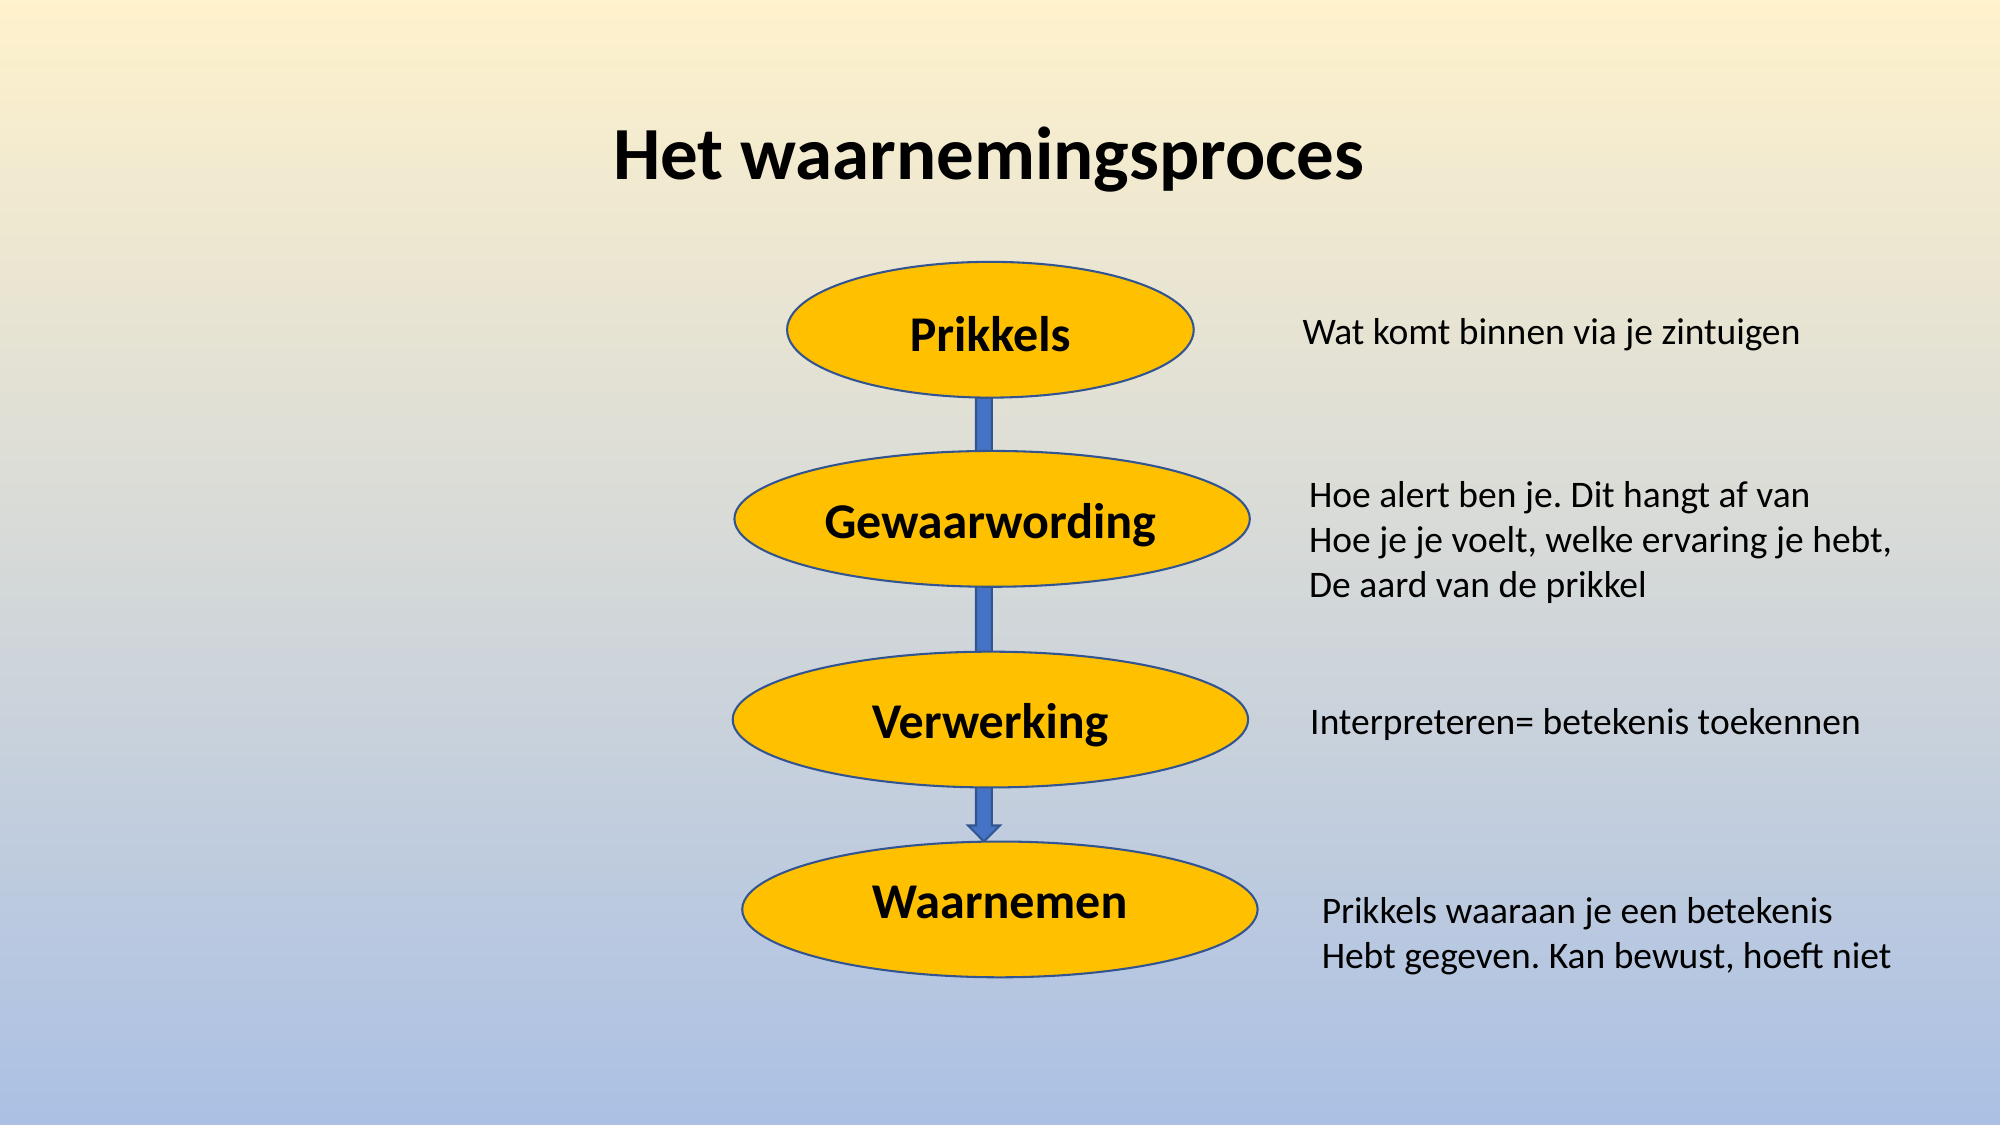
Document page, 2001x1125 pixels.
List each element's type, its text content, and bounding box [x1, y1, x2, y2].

text_box [974, 399, 993, 450]
text_box Verwerking [857, 681, 1124, 757]
text_box Waarnemen [857, 860, 1143, 936]
text_box Prikkels [895, 293, 1086, 369]
text_box Wat komt binnen via je zintuigen [1287, 299, 1816, 360]
text_box Hoe alert ben je. Dit hangt af van Hoe je je voelt, welke ervaring je hebt, De aard van de prikkel [1294, 463, 1908, 613]
text_box Gewaarwording [809, 481, 1172, 557]
text_box [731, 650, 1250, 789]
text_box [974, 588, 993, 650]
text_box Interpreteren= betekenis toekennen [1295, 689, 1877, 749]
text_box [741, 840, 1259, 979]
text_box [786, 260, 1195, 399]
text_box Prikkels waaraan je een betekenis Hebt gegeven. Kan bewust, hoeft niet [1307, 879, 1907, 984]
text_box [965, 789, 1003, 840]
text_box Het waarnemingsproces [598, 96, 1381, 202]
text_box [733, 449, 1251, 588]
